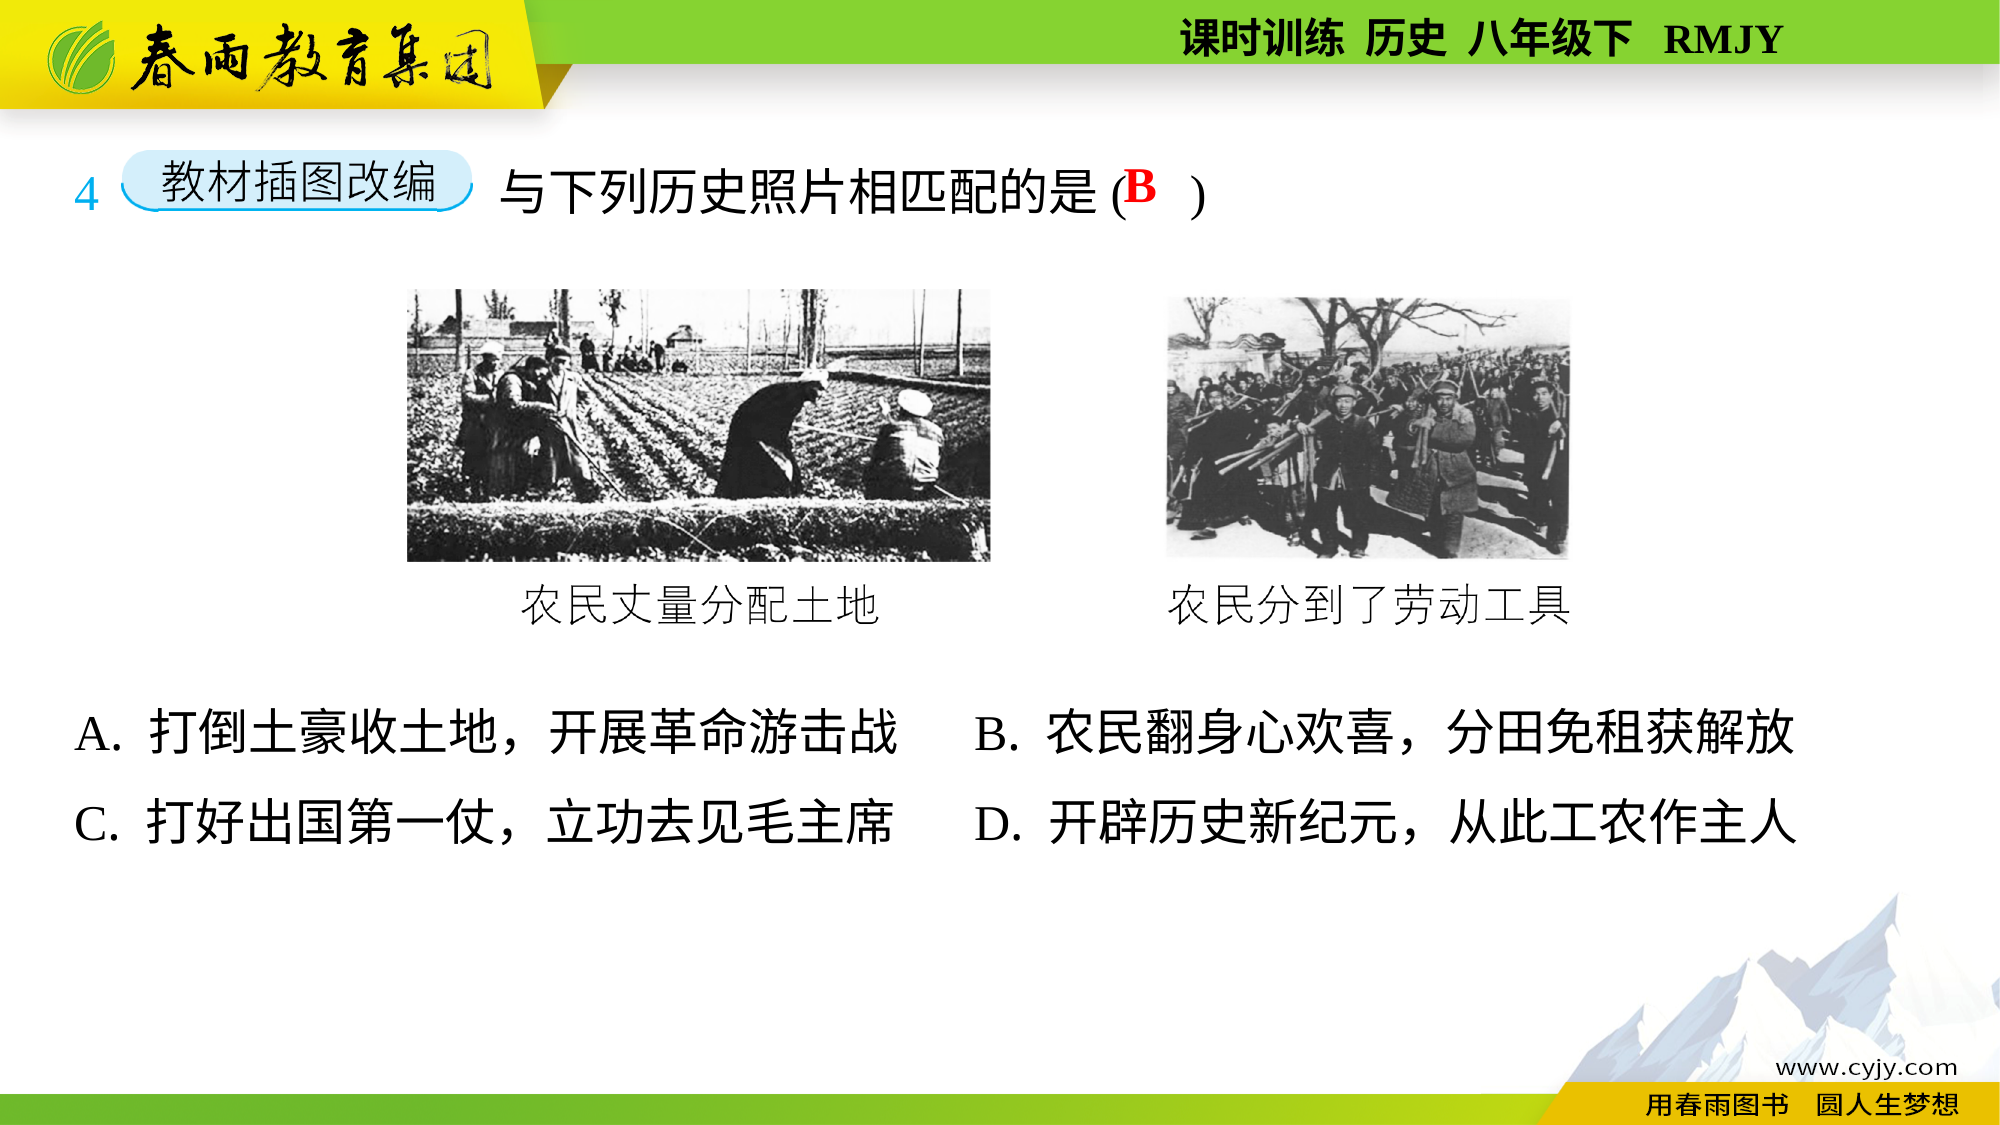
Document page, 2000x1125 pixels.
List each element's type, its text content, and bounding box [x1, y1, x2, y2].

list 4 与下列历史照片相匹配的是( ) A. 打倒土豪收土地，开展革命游击战 B. 农民翻身心欢喜，分田免租获解放 C. 打好出国第一仗，立功去见毛主席 D. 开辟历史新纪元，从此工农作主人 [59, 122, 1944, 865]
text_box B [1108, 144, 1172, 220]
picture [0, 0, 2000, 1125]
